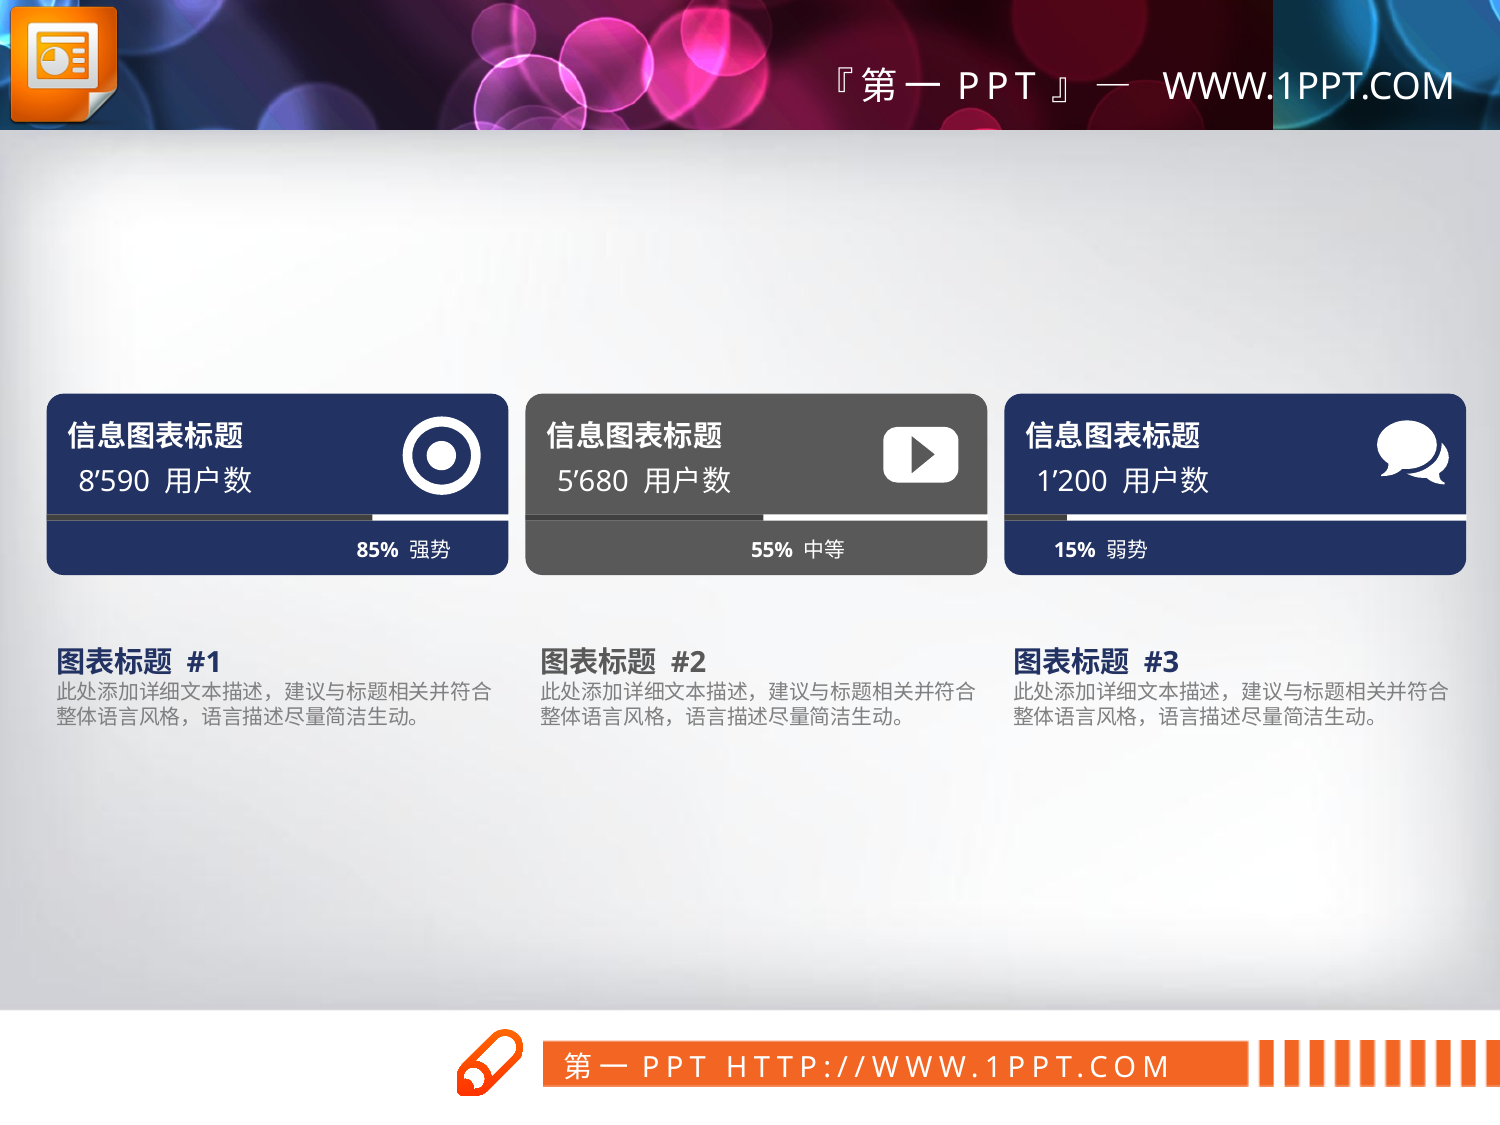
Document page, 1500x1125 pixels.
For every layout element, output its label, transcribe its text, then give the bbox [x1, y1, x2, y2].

text_box 信息图表标题 [53, 409, 259, 460]
text_box [46, 514, 373, 521]
text_box [1004, 514, 1067, 521]
text_box [525, 514, 764, 521]
picture [543, 1040, 1500, 1087]
text_box [402, 416, 481, 495]
text_box 信息图表标题 [532, 409, 738, 460]
text_box 图表标题 #2 此处添加详细文本描述，建议与标题相关并符合整体语言风格，语言描述尽量简洁生动。 [525, 636, 993, 736]
text_box 图表标题 #1 此处添加详细文本描述，建议与标题相关并符合整体语言风格，语言描述尽量简洁生动。 [41, 636, 509, 736]
text_box [1004, 521, 1467, 576]
text_box 图表标题 #3 此处添加详细文本描述，建议与标题相关并符合整体语言风格，语言描述尽量简洁生动。 [998, 636, 1466, 736]
text_box [525, 521, 988, 576]
text_box [1004, 393, 1467, 514]
text_box [883, 426, 959, 483]
text_box 8’590 用户数 [63, 454, 268, 505]
text_box [46, 393, 509, 514]
text_box [764, 514, 988, 521]
picture [0, 0, 1500, 1012]
text_box 1’200 用户数 [1021, 454, 1226, 505]
text_box [373, 514, 509, 521]
text_box 85% 强势 [341, 529, 466, 570]
text_box [525, 393, 988, 514]
text_box 5’680 用户数 [542, 454, 747, 505]
text_box 信息图表标题 [1010, 409, 1217, 460]
text_box [1406, 442, 1449, 485]
text_box [1377, 420, 1437, 477]
text_box [1067, 514, 1467, 521]
text_box 55% 中等 [736, 529, 861, 570]
text_box [46, 521, 509, 576]
text_box 15% 弱势 [1038, 529, 1163, 570]
